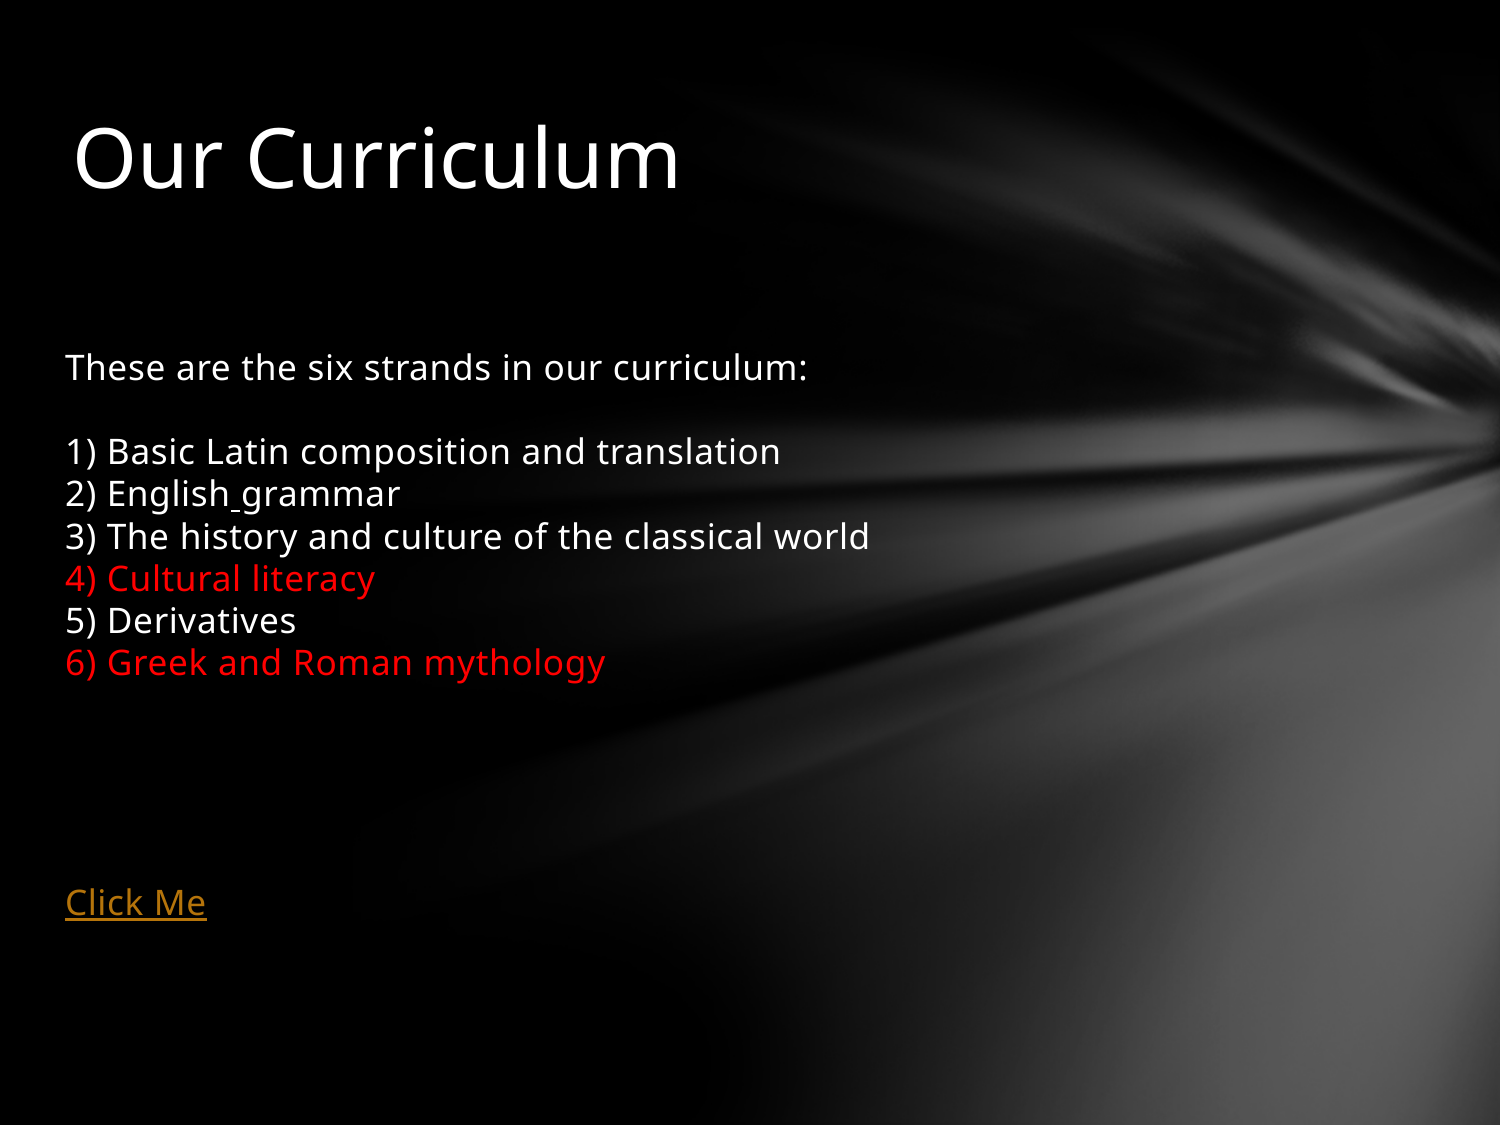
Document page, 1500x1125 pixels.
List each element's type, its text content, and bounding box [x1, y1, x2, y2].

list These are the six strands in our curriculum: 1) Basic Latin composition and translation 2) English grammar 3) The history and culture of the classical world 4) Cultural literacy 5) Derivatives 6) Greek and Roman mythology Click Me [50, 337, 1375, 938]
title Our Curriculum [57, 37, 1318, 213]
